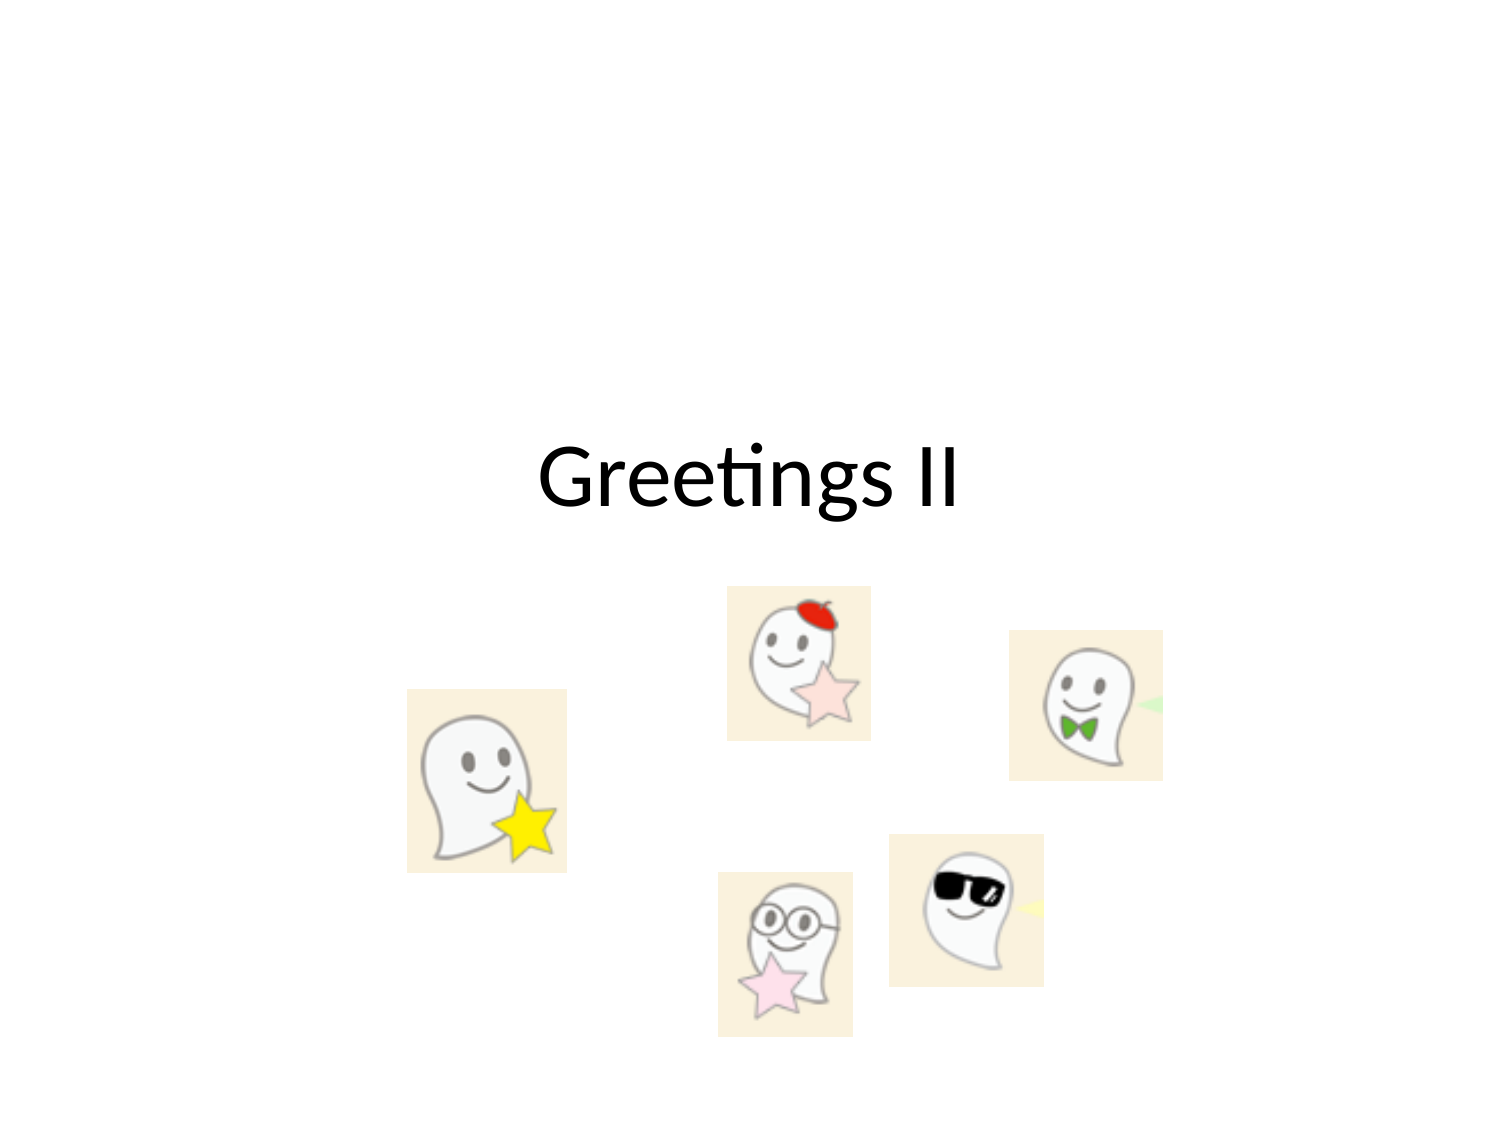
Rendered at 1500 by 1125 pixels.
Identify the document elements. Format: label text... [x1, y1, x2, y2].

picture [1009, 630, 1163, 782]
picture [727, 585, 872, 741]
picture [888, 833, 1045, 987]
picture [718, 872, 854, 1037]
picture [407, 689, 567, 873]
title Greetings II [112, 349, 1388, 591]
